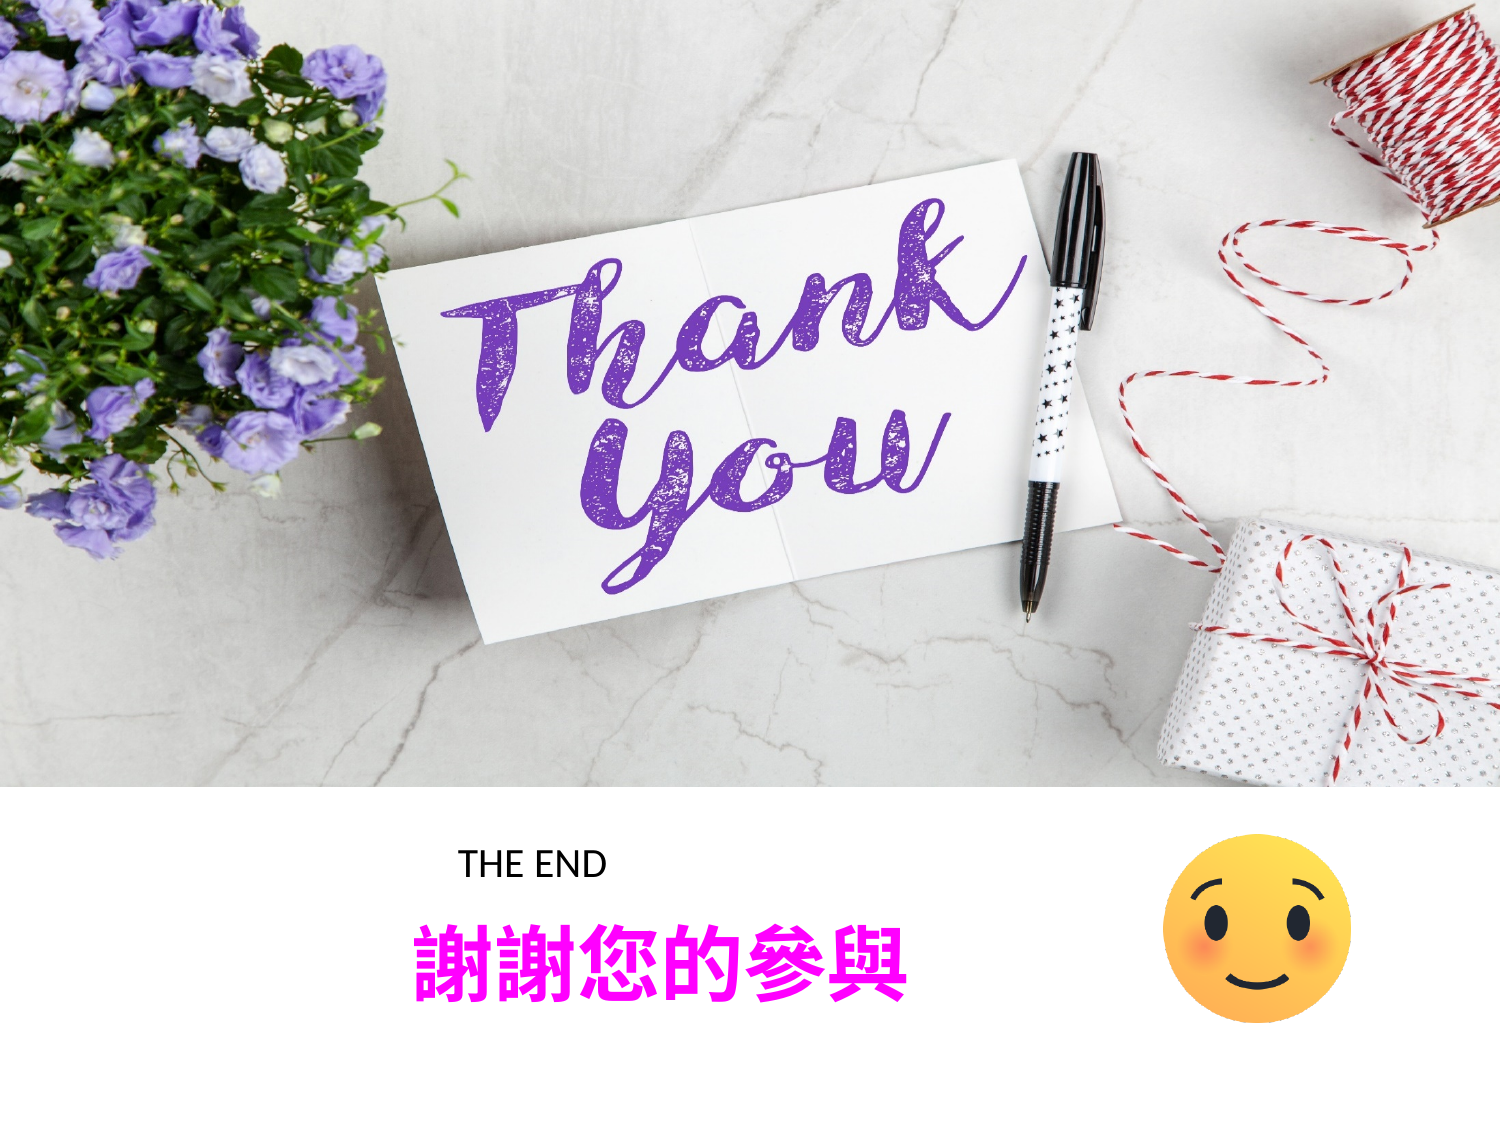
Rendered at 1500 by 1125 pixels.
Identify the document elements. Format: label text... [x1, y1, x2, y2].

title 謝謝您的參與 [395, 905, 987, 1022]
list THE END [442, 834, 631, 906]
picture [0, 0, 1500, 787]
picture [1163, 834, 1351, 1023]
